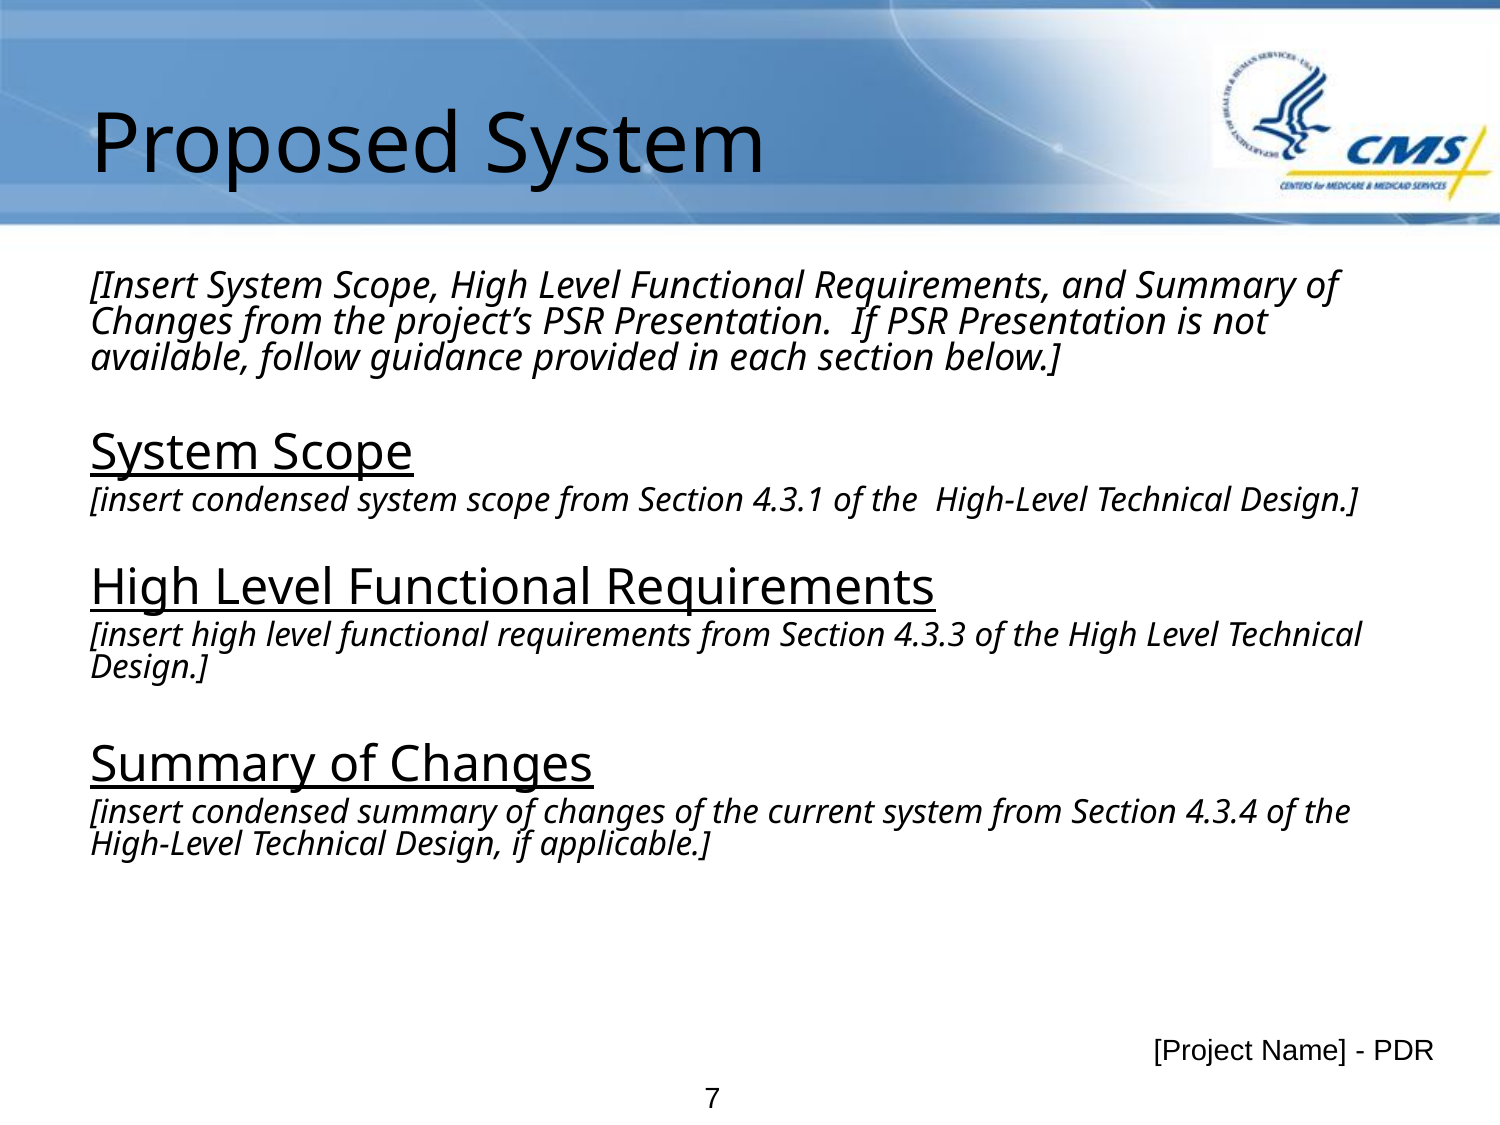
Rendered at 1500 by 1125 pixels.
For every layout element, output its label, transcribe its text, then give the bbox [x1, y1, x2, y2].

picture [0, 0, 1500, 1125]
list [Insert System Scope, High Level Functional Requirements, and Summary of Changes from the project’s PSR Presentation. If PSR Presentation is not available, follow guidance provided in each section below.] System Scope [insert condensed system scope from Section 4.3.1 of the High-Level Technical Design.] High Level Functional Requirements [insert high level functional requirements from Section 4.3.3 of the High Level Technical Design.] Summary of Changes [insert condensed summary of changes of the current system from Section 4.3.4 of the High-Level Technical Design, if applicable.] [74, 262, 1426, 1076]
footer [Project Name] - PDR [974, 1023, 1451, 1103]
title Proposed System [74, 44, 1426, 233]
slide_number 6 [537, 1076, 888, 1125]
